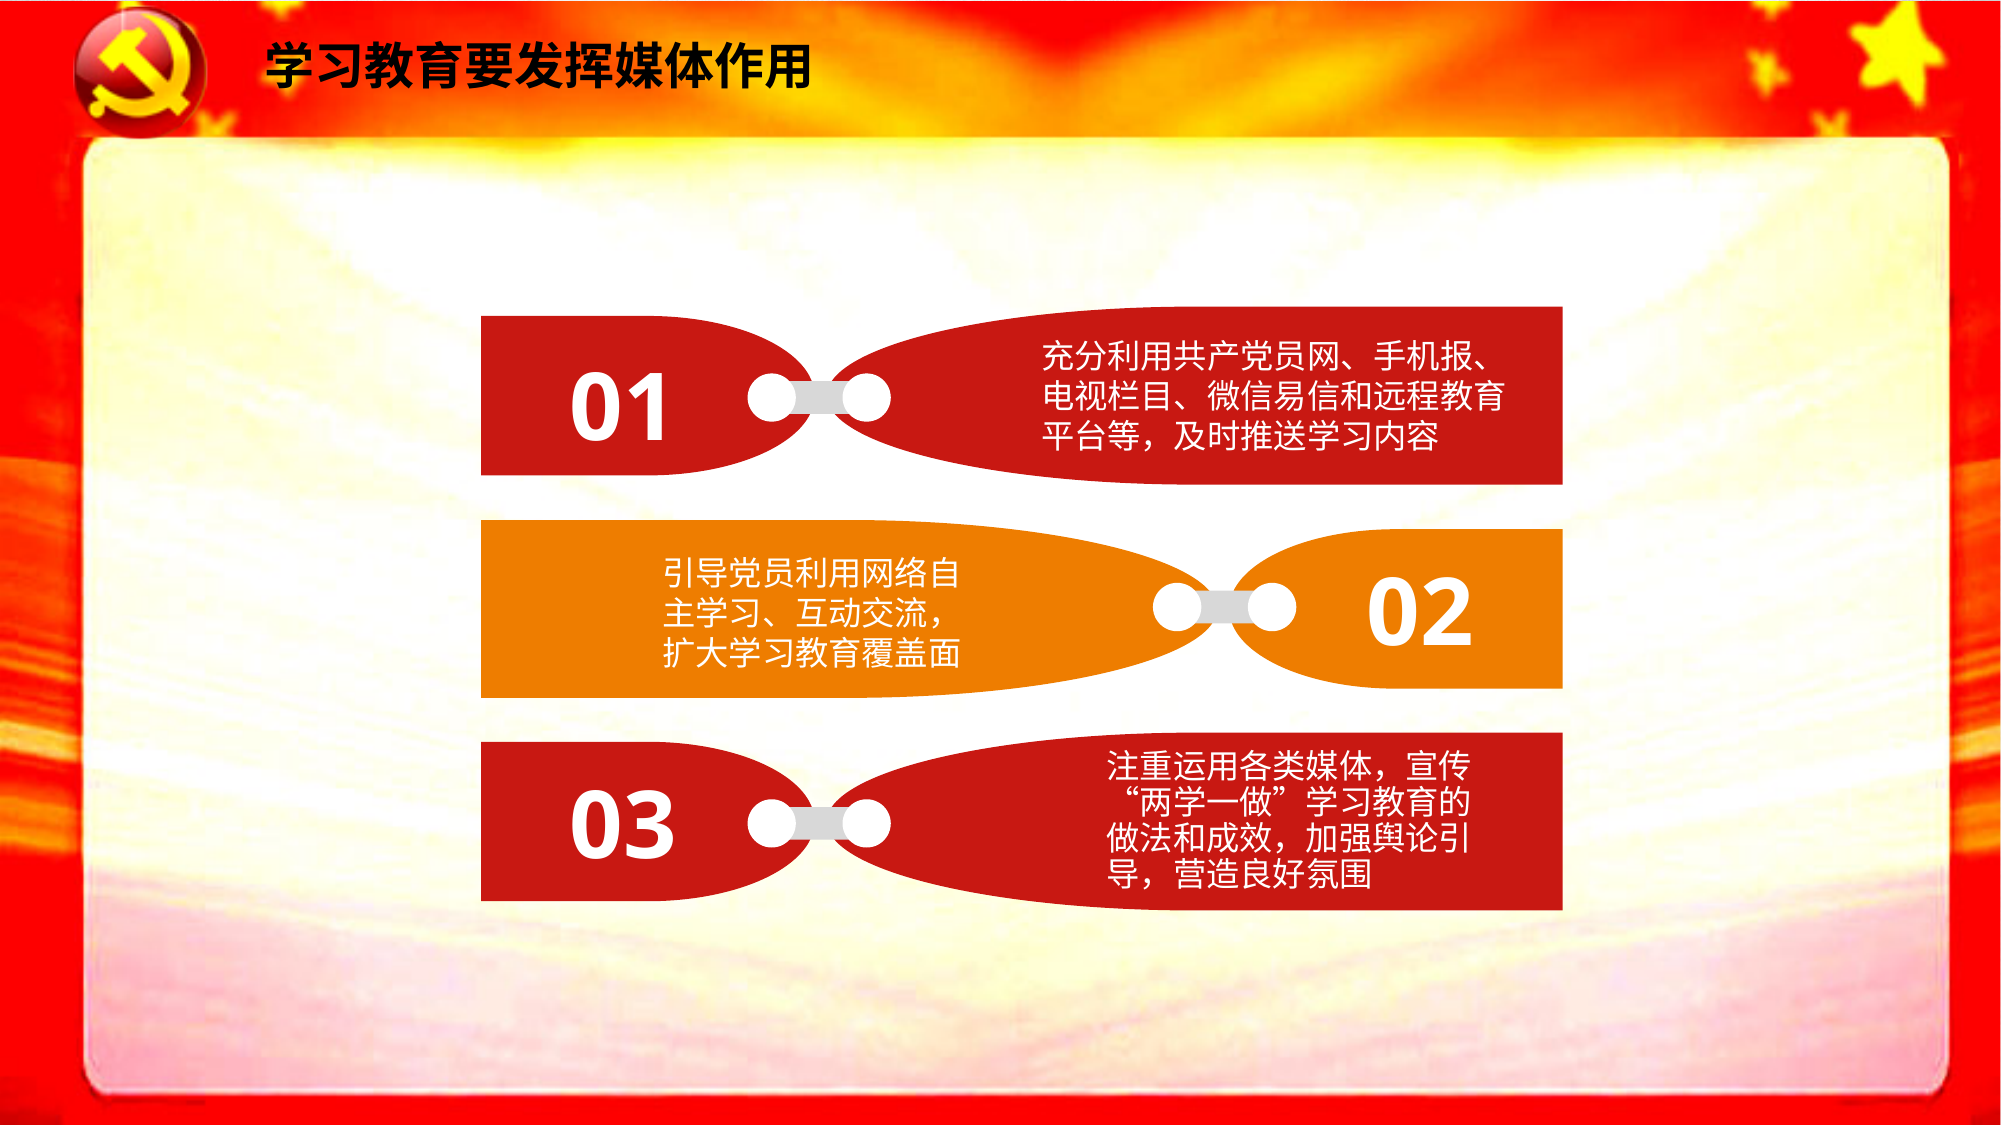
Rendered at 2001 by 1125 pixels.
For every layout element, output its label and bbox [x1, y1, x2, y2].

text_box [480, 306, 1563, 485]
text_box [480, 732, 1563, 911]
text_box [480, 519, 1563, 699]
picture [0, 0, 2001, 1125]
